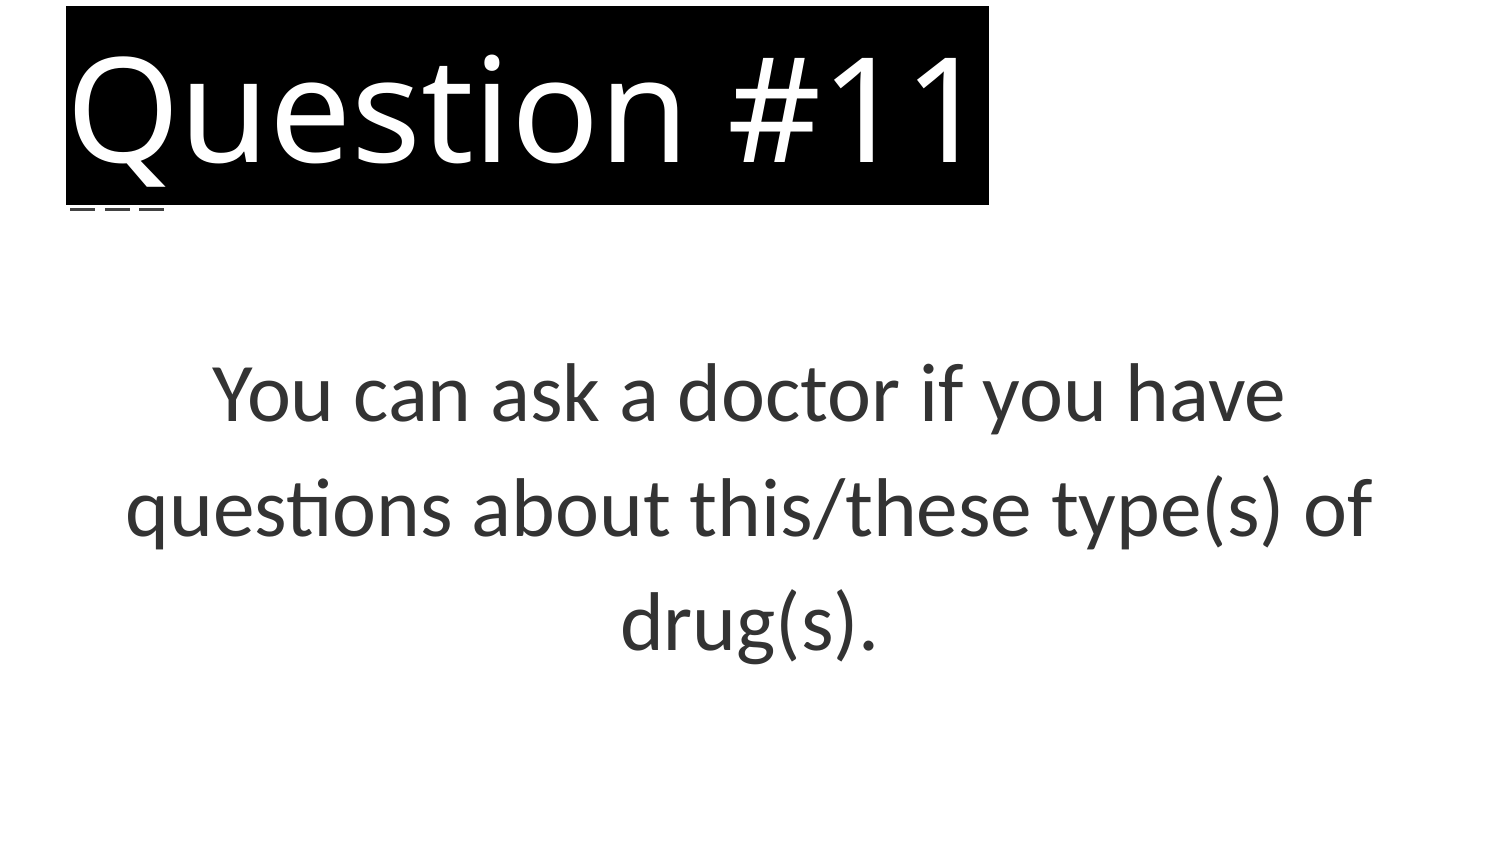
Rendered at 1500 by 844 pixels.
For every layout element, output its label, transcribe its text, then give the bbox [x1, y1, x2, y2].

list You can ask a doctor if you have questions about this/these type(s) of drug(s). [51, 240, 1449, 750]
title Question #11 [51, 86, 1449, 207]
